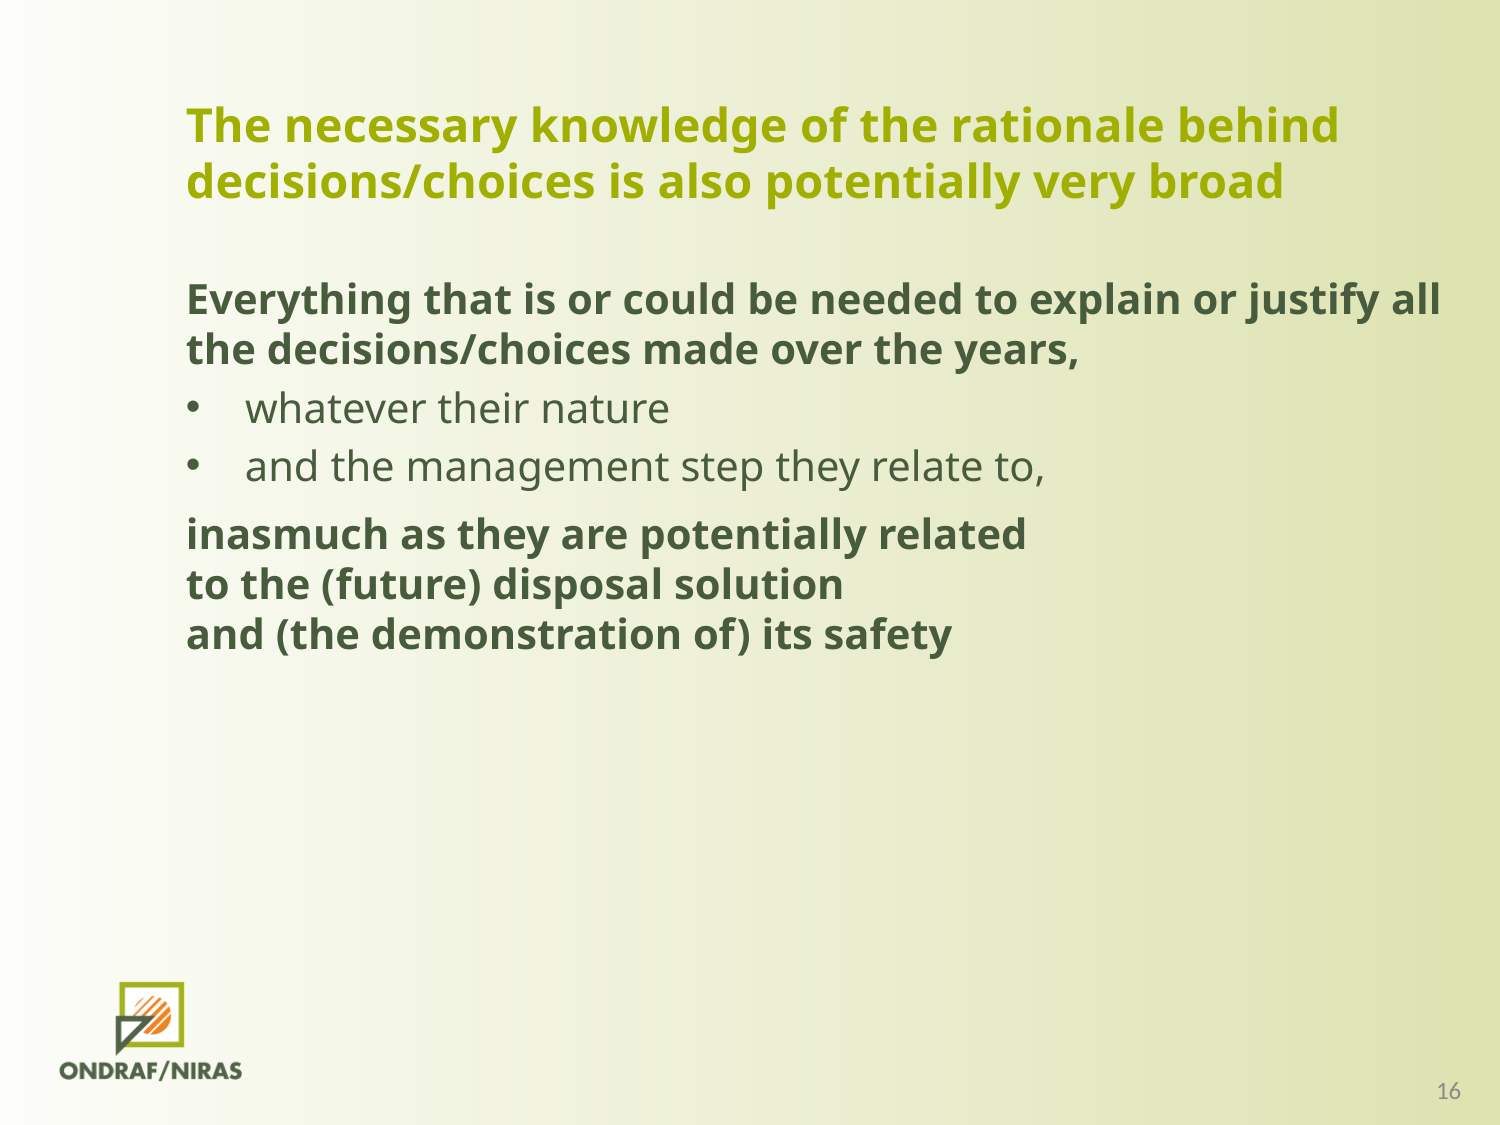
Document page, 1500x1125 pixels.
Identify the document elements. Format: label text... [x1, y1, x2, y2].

list The necessary knowledge of the rationale behind decisions/choices is also potentially very broad [171, 88, 1500, 265]
picture [53, 975, 246, 1085]
list Everything that is or could be needed to explain or justify all the decisions/choices made over the years, whatever their nature and the management step they relate to, inasmuch as they are potentially related to the (future) disposal solution and (the demonstration of) its safety [171, 265, 1500, 998]
